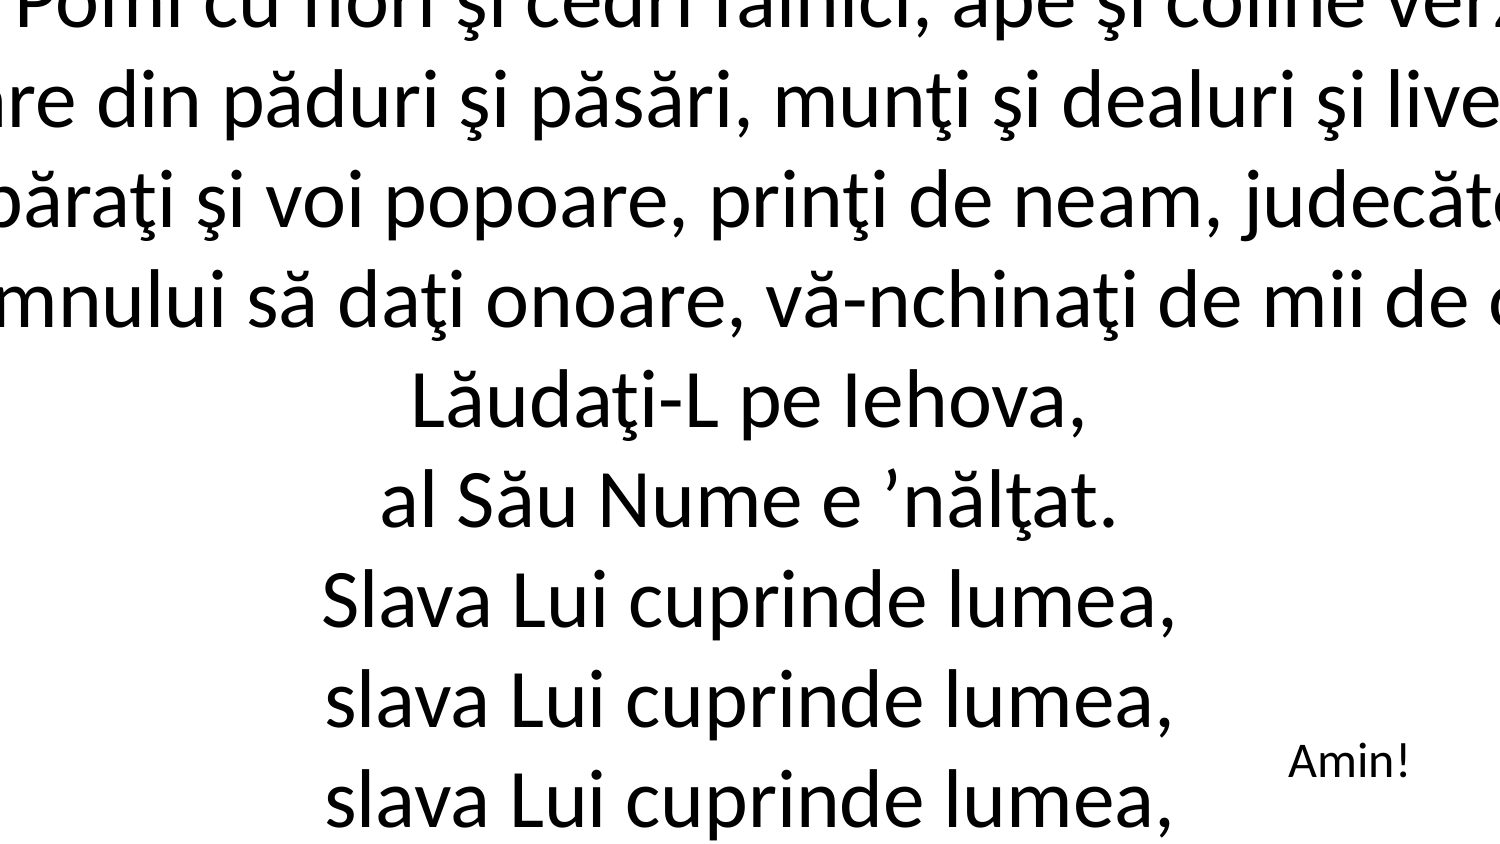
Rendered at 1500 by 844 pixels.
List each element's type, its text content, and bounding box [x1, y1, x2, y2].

text_box Amin! [1273, 674, 1427, 795]
text_box 3. Pomi cu flori şi cedri falnici, ape şi coline verzi, fiare din păduri şi păsări, munţi şi dealuri şi livezi. Împăraţi şi voi popoare, prinţi de neam, judecători. Domnului să daţi onoare, vă-nchinaţi de mii de ori. Lăudaţi-L pe Iehova, al Său Nume e ʼnălţat. Slava Lui cuprinde lumea, slava Lui cuprinde lumea, slava Lui cuprinde lumea, peste cer glorificat. [0, 0, 1500, 844]
